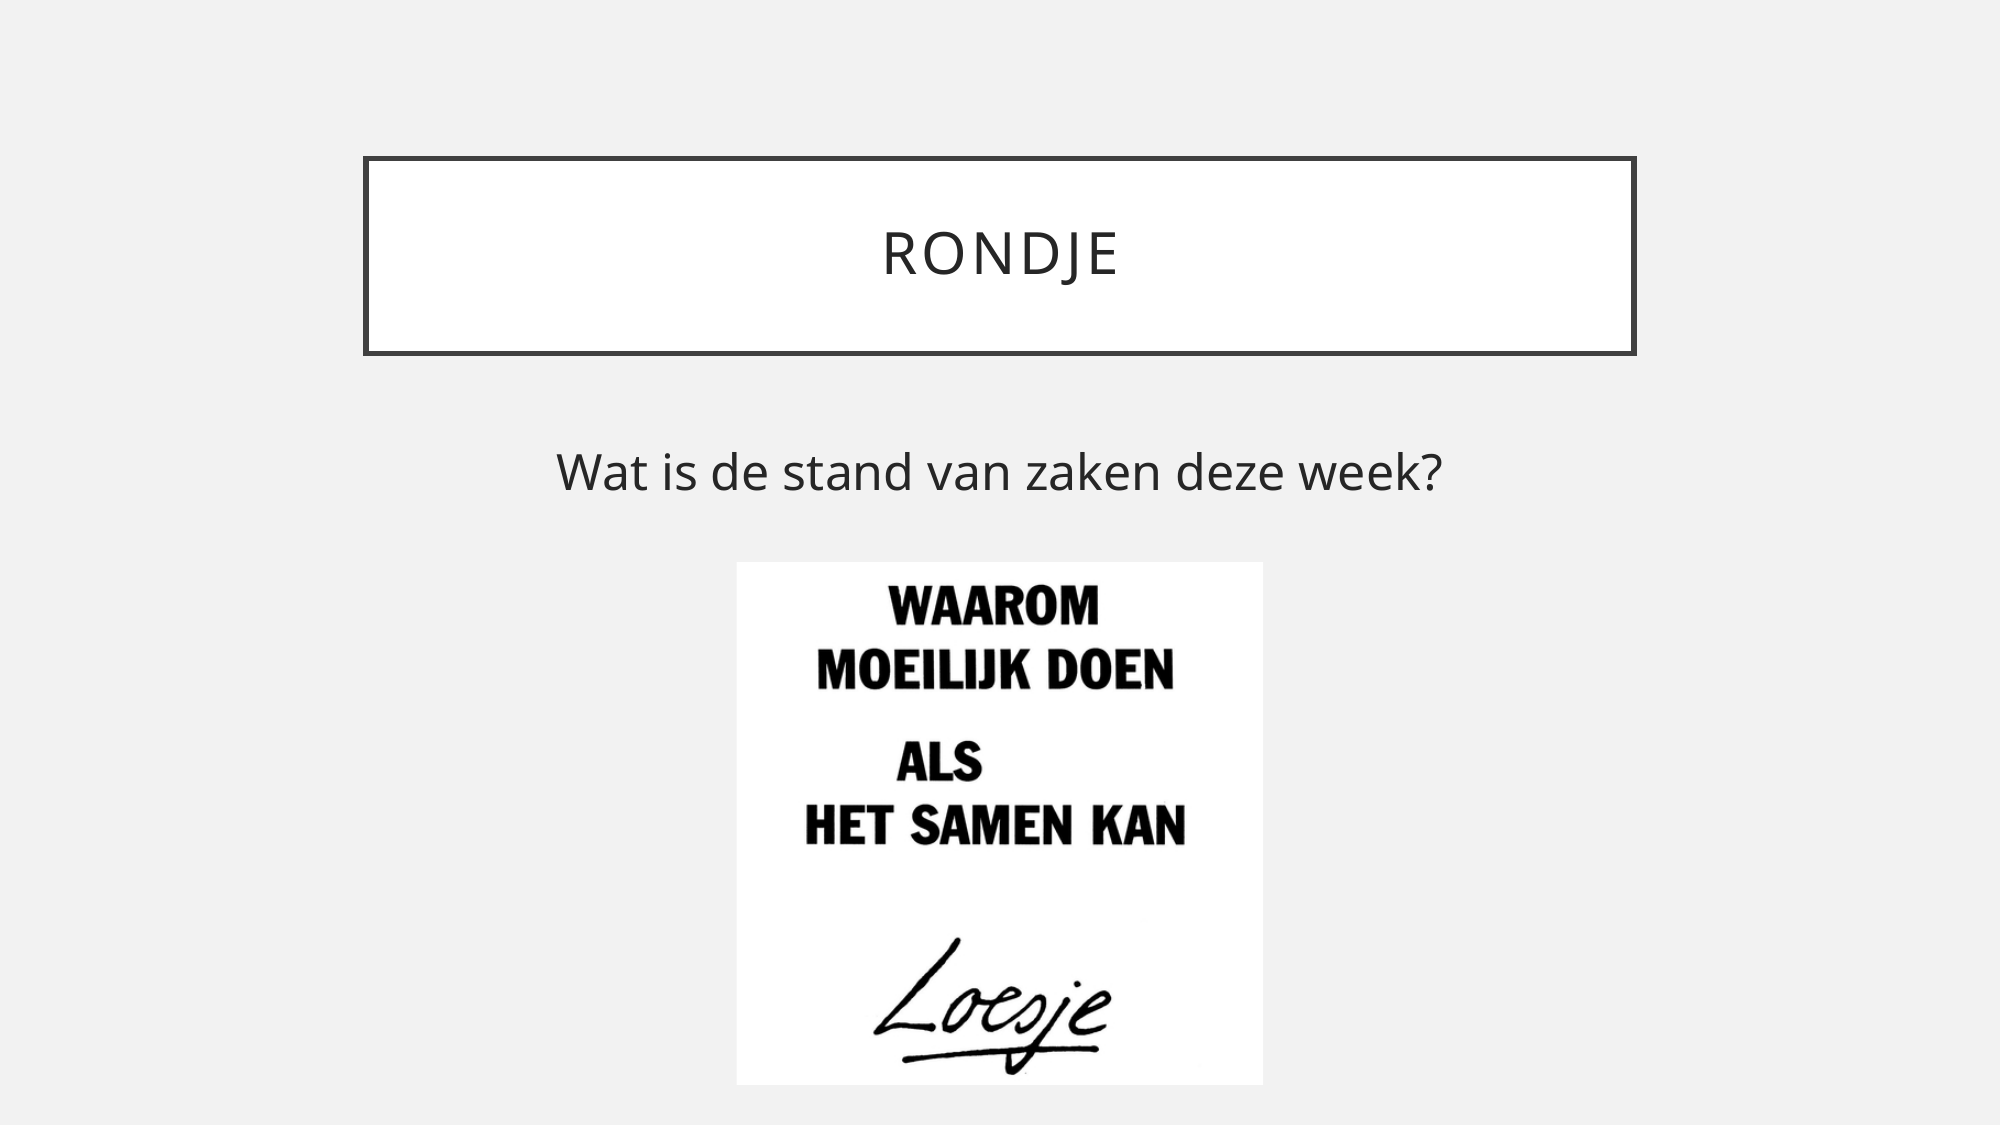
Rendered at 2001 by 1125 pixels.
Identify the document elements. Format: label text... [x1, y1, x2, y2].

list Wat is de stand van zaken deze week? [366, 432, 1634, 942]
title rondje [363, 156, 1637, 356]
picture [736, 562, 1264, 1085]
